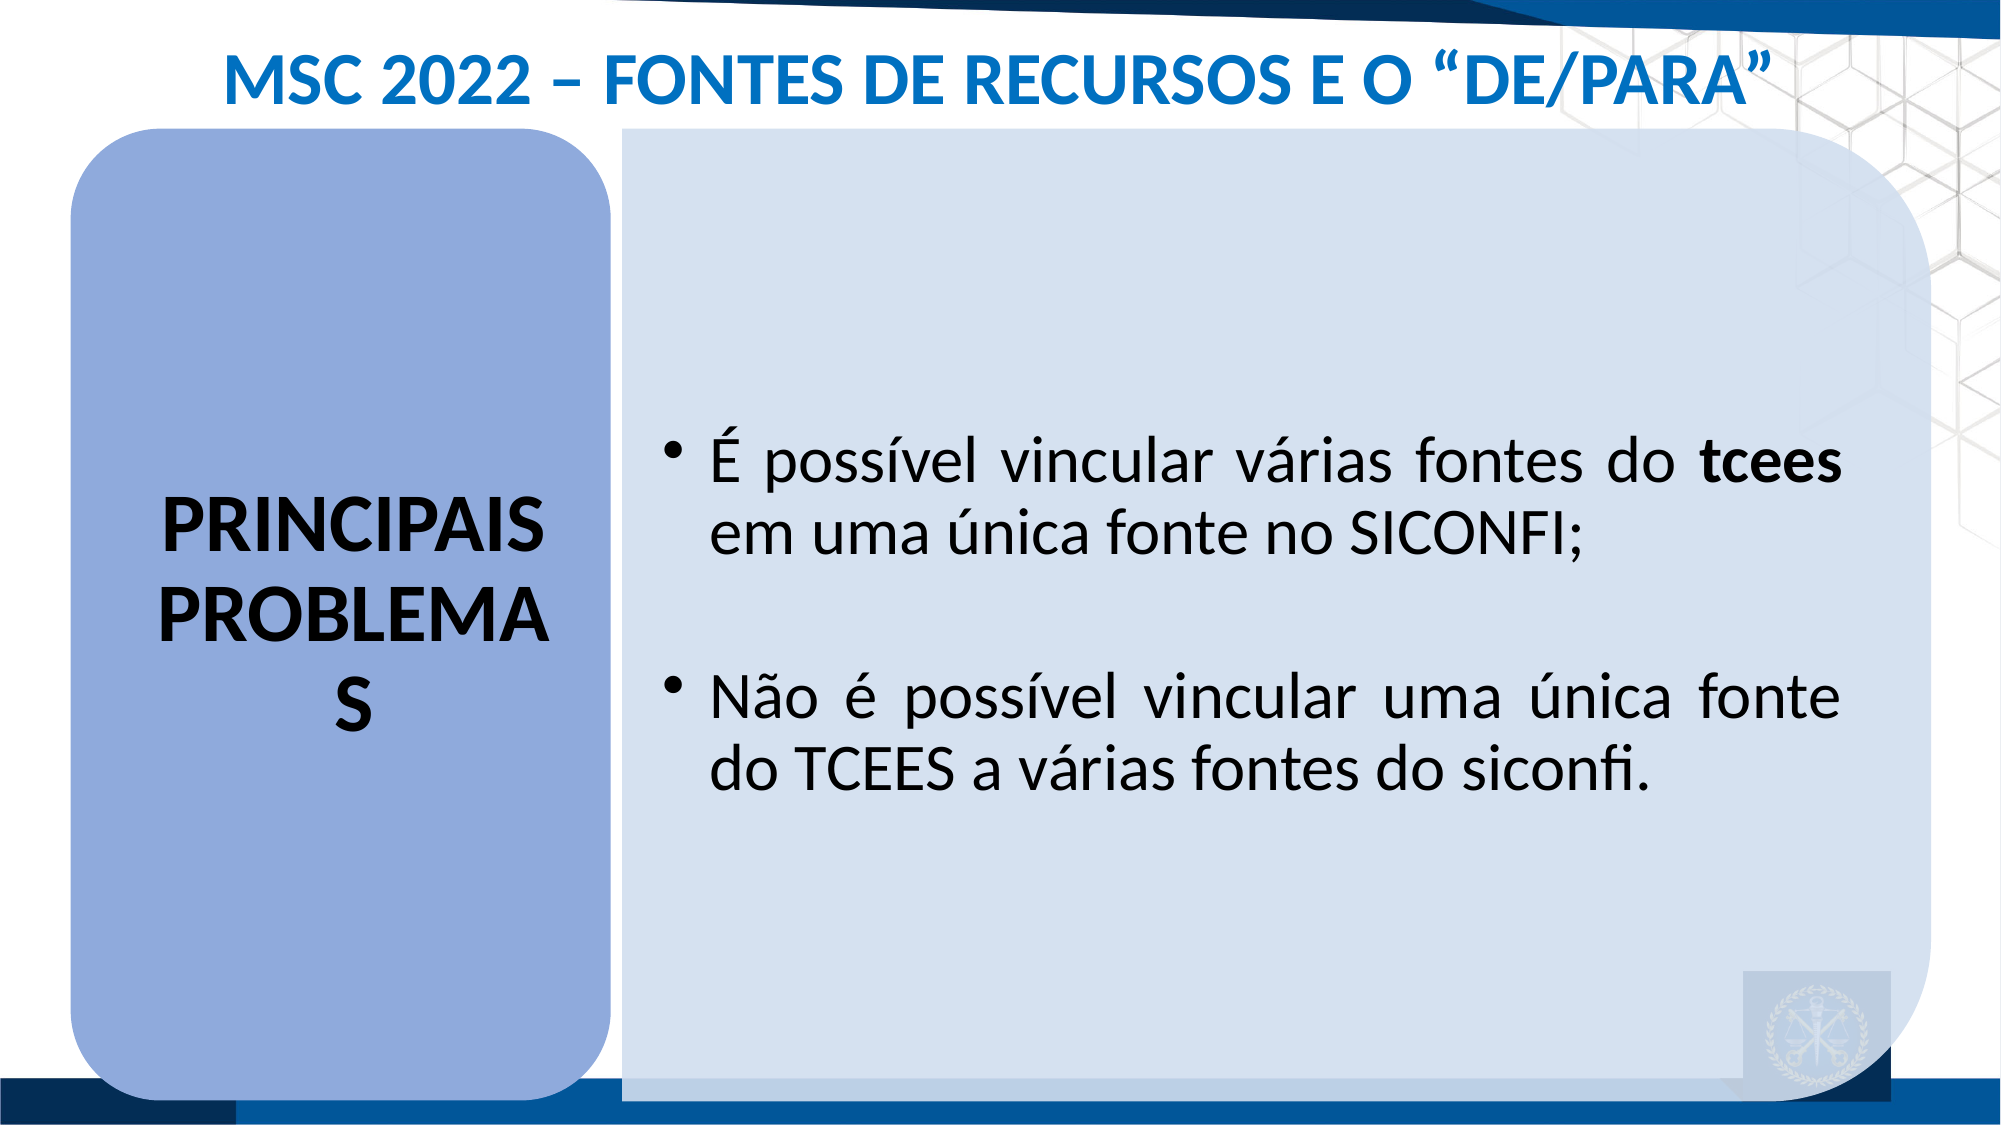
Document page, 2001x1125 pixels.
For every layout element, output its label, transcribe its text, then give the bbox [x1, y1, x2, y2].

picture [0, 0, 2001, 1125]
text_box MSC 2022 – FONTES DE RECURSOS E O “DE/PARA” [108, 22, 1892, 128]
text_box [70, 128, 1931, 1103]
